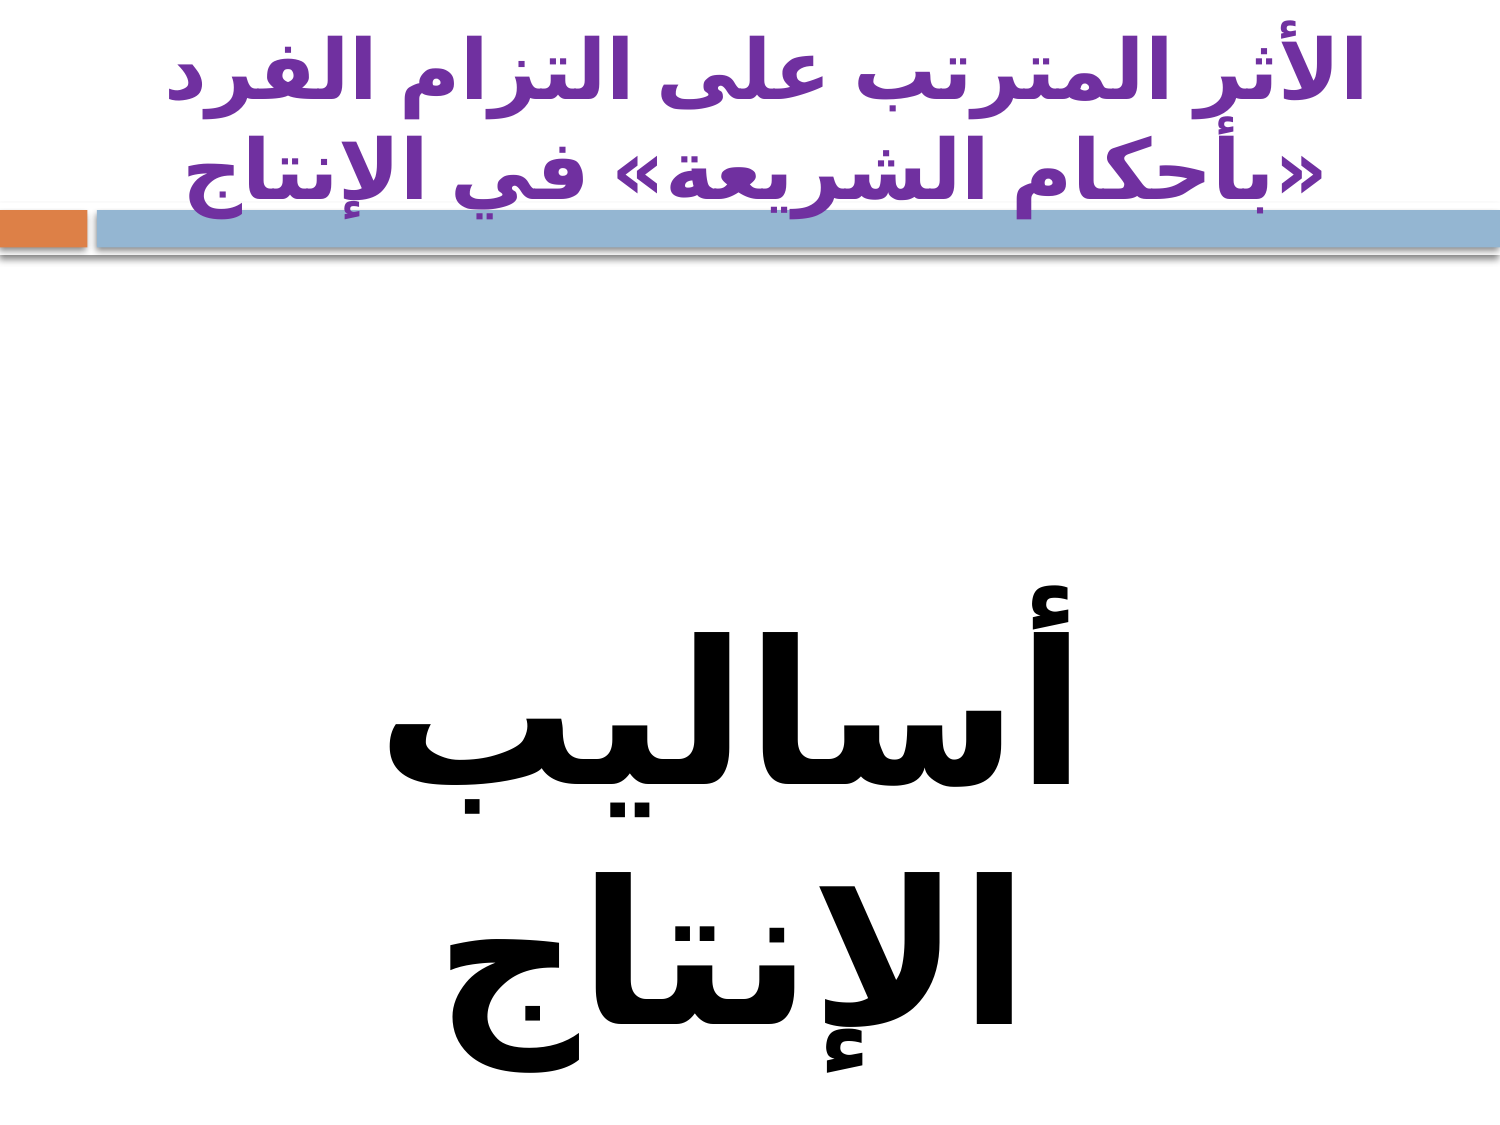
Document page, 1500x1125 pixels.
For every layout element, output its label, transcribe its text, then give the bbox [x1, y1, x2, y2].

title الأثر المترتب على التزام الفرد «بأحكام الشريعة» في الإنتاج [29, 35, 1483, 198]
list أساليب الإنتاج [76, 326, 1500, 1083]
